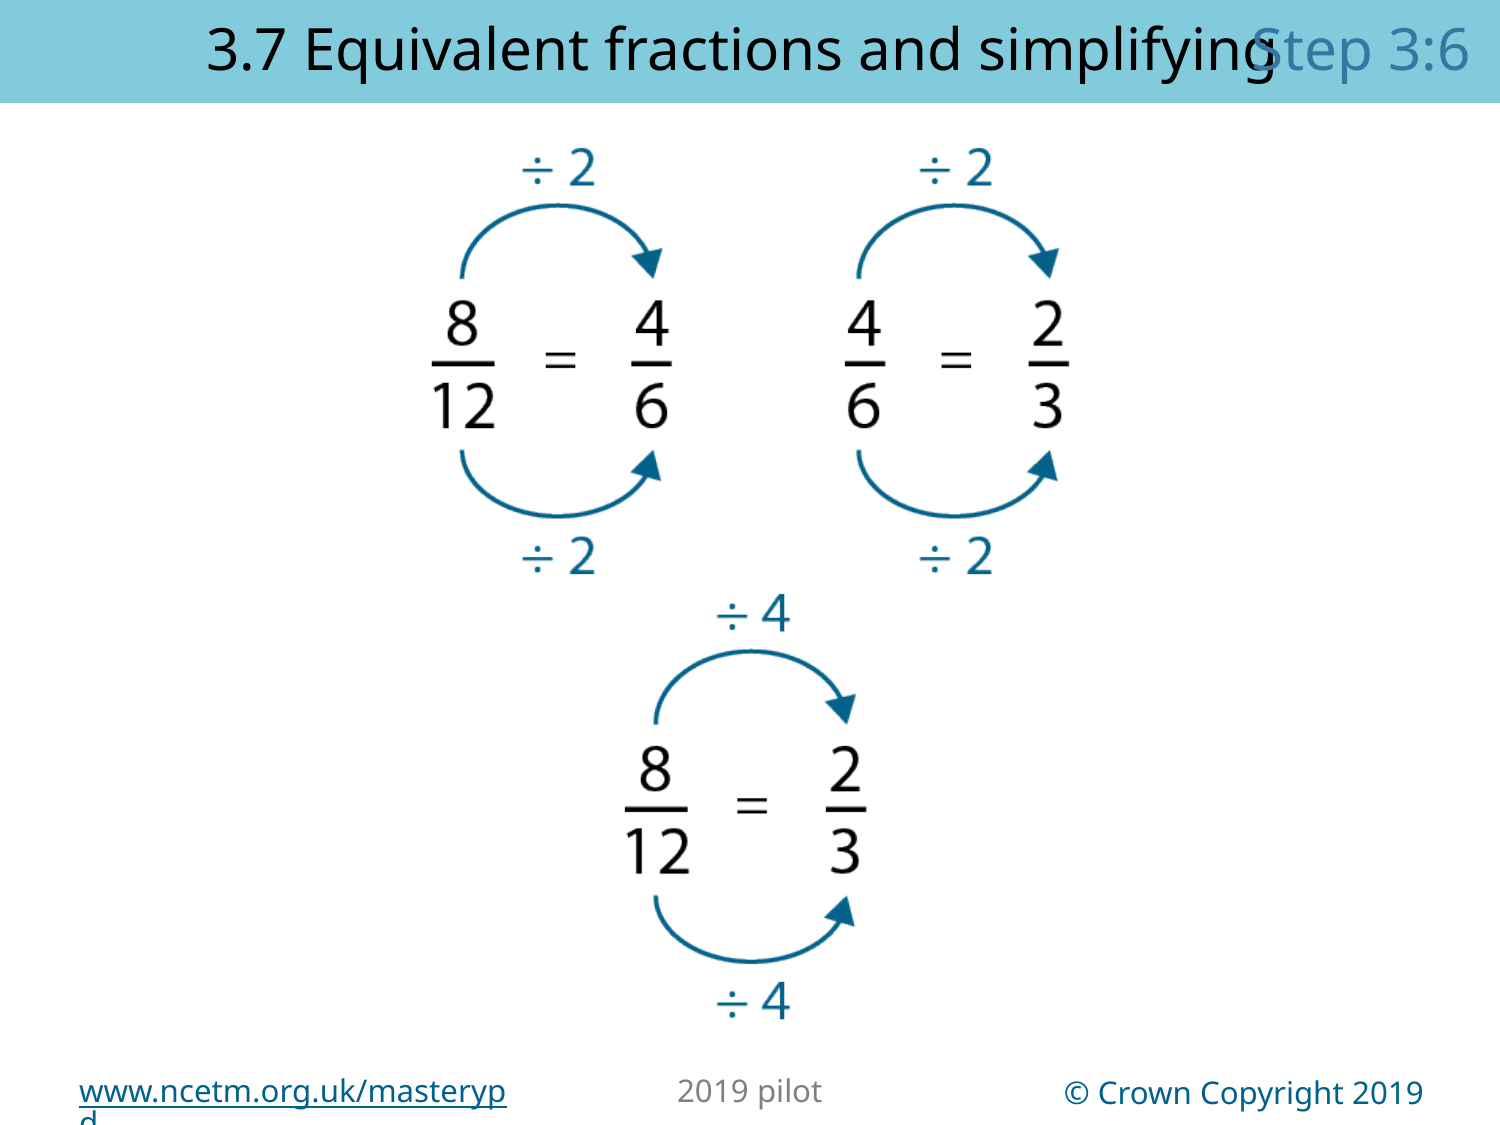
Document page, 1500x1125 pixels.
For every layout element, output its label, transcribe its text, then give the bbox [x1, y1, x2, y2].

list Step 3:6 [0, 0, 1500, 104]
picture [101, 137, 1399, 1062]
